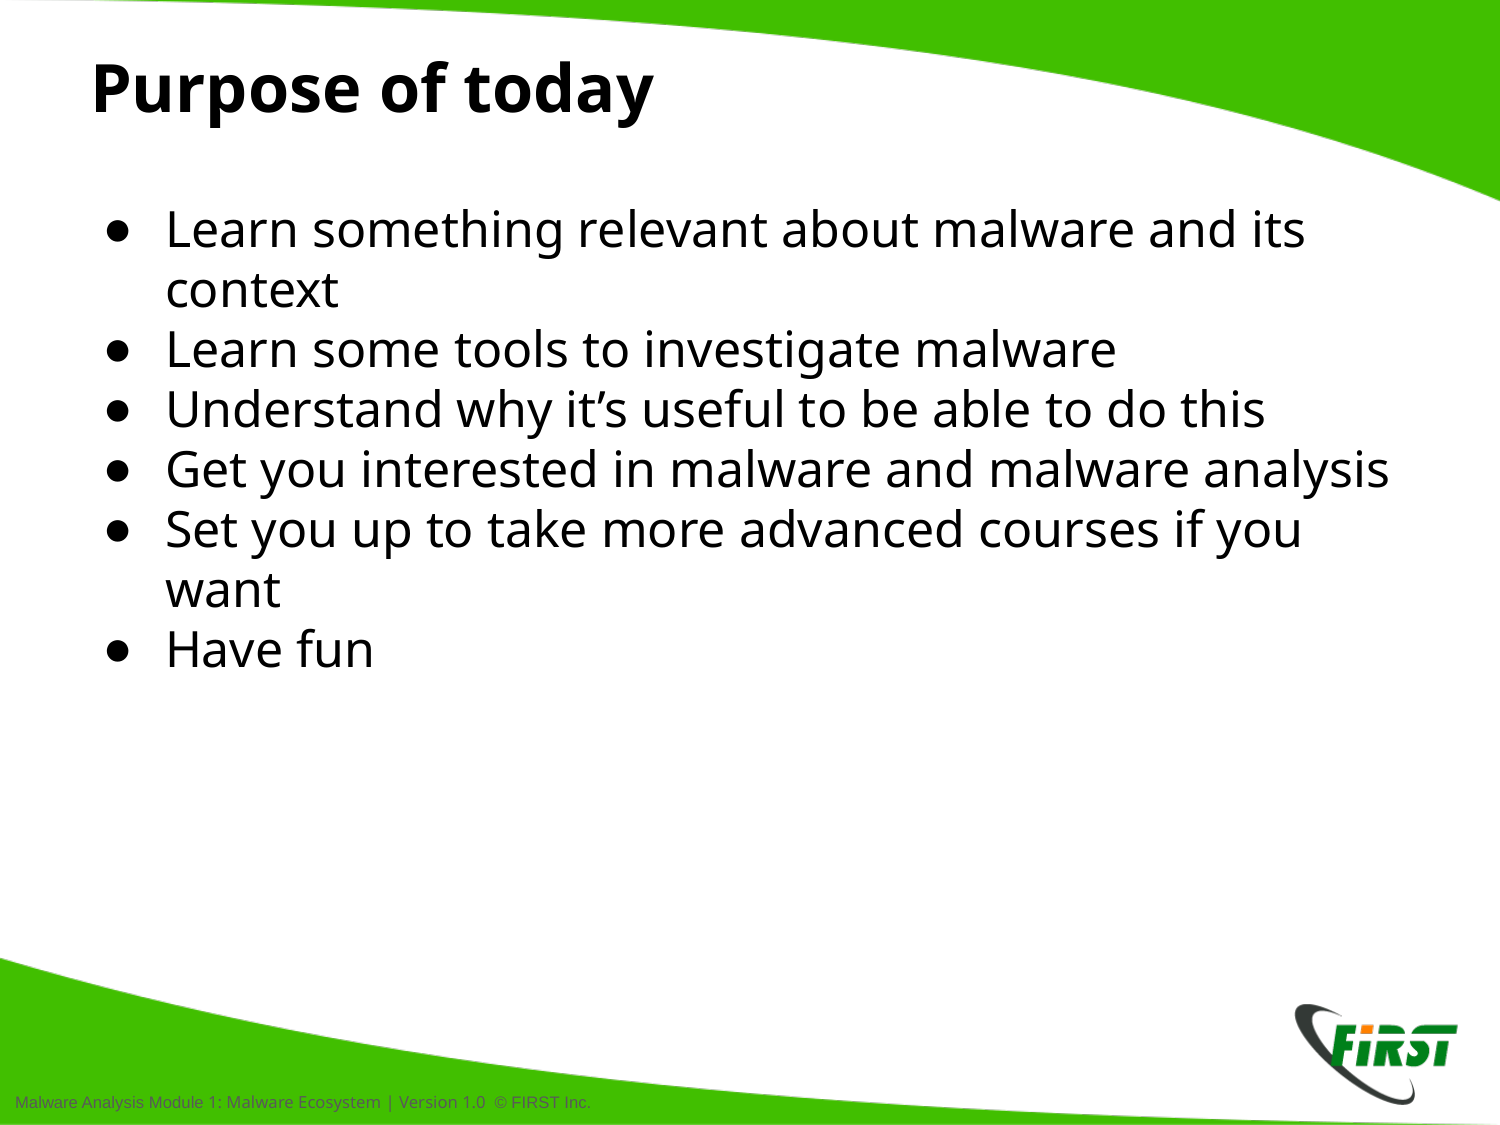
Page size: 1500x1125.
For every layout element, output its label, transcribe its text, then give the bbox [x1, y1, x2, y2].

list Learn something relevant about malware and its context Learn some tools to investigate malware Understand why it’s useful to be able to do this Get you interested in malware and malware analysis Set you up to take more advanced courses if you want Have fun [75, 182, 1430, 893]
title Purpose of today [75, 57, 1425, 126]
picture [0, 0, 1500, 1125]
